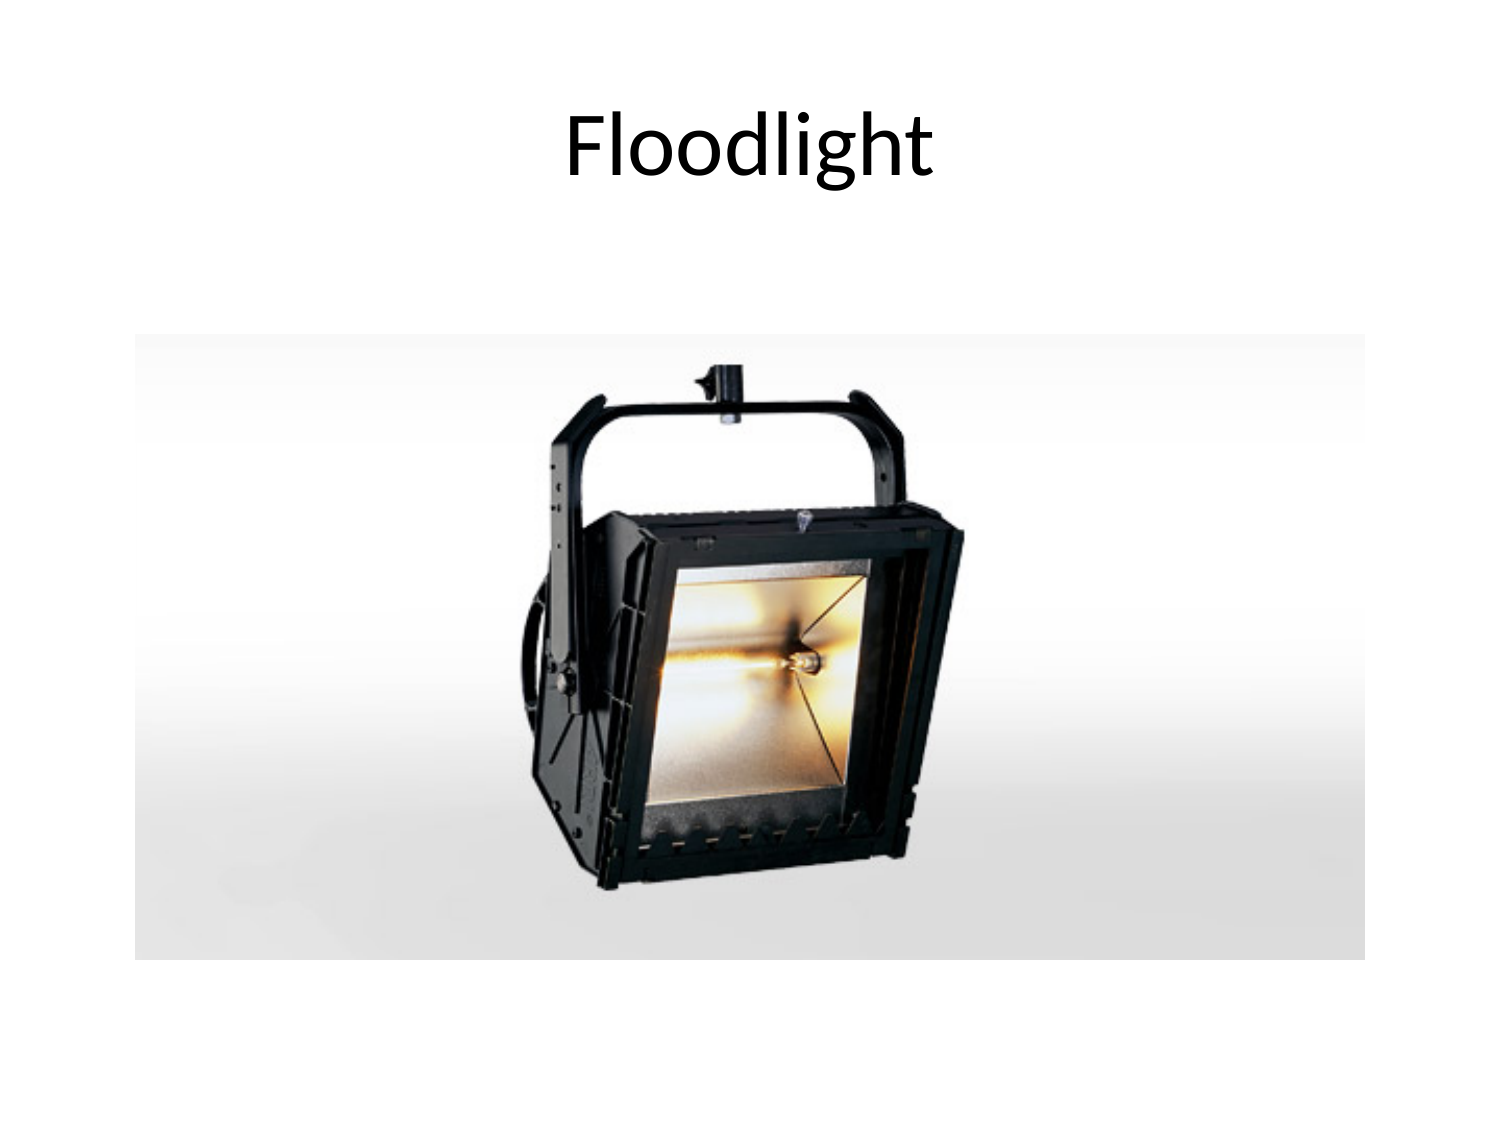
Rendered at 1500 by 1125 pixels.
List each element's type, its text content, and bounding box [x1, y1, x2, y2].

title Floodlight [75, 45, 1425, 233]
picture [135, 334, 1365, 960]
